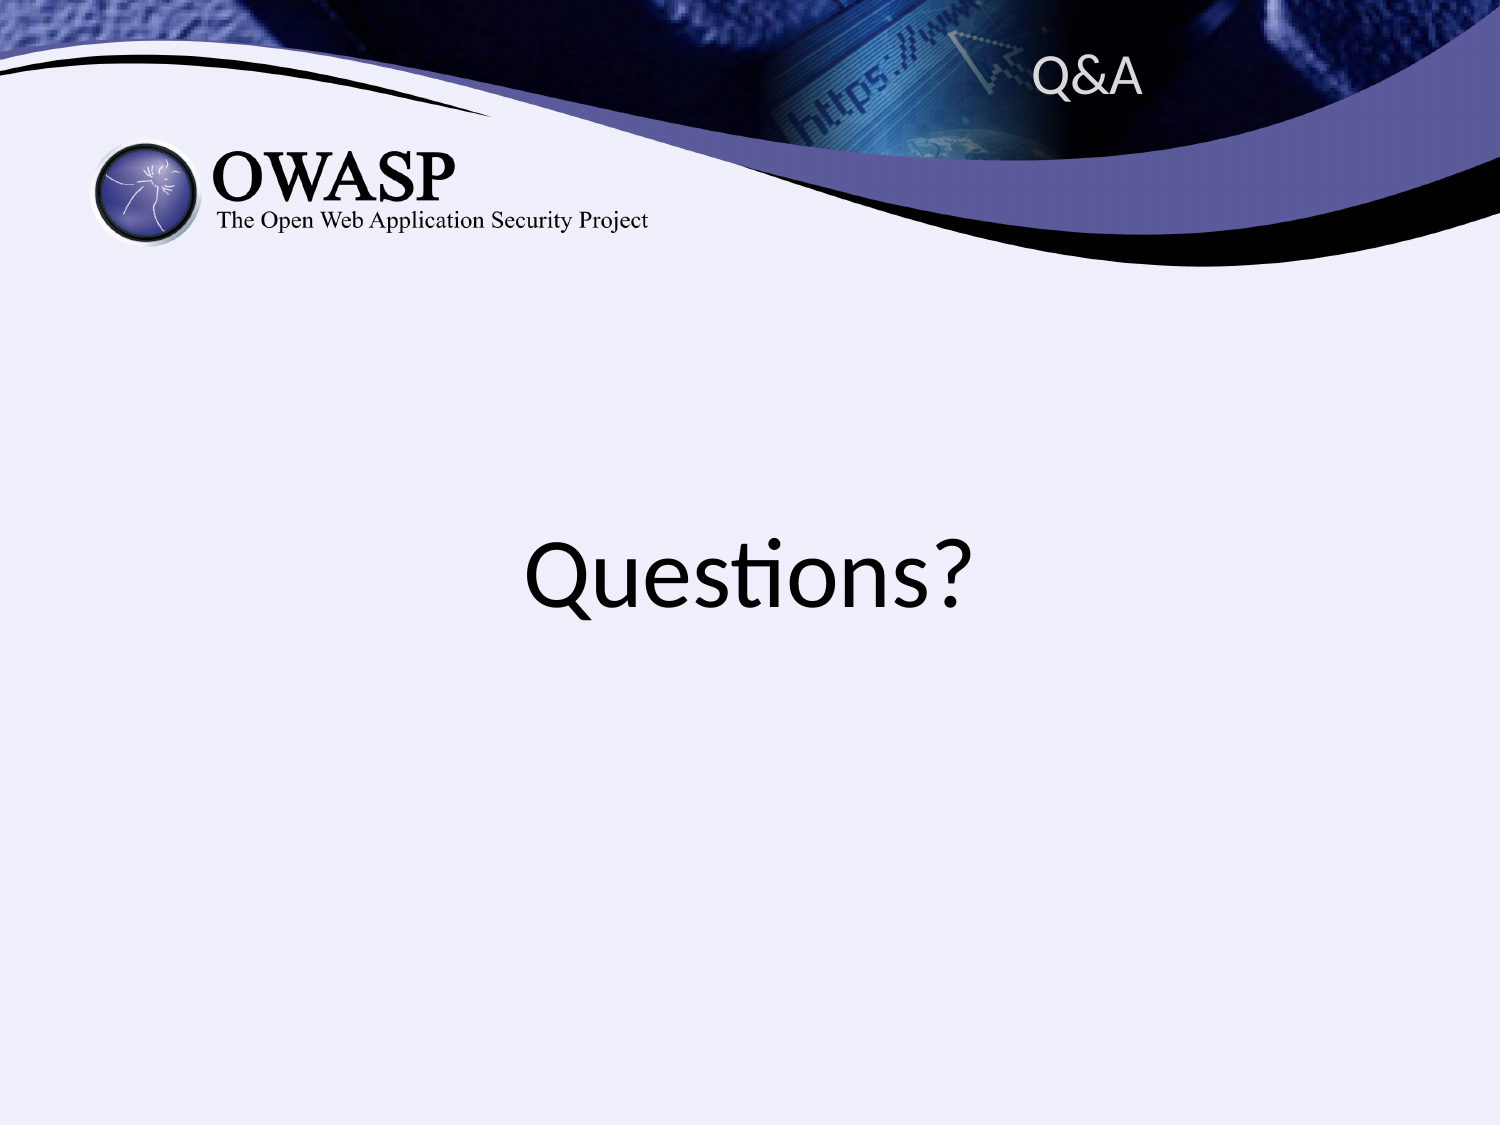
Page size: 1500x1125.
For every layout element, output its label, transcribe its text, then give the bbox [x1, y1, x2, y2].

list Questions? [75, 500, 1425, 650]
picture [0, 0, 1500, 1125]
title Q&A [699, 12, 1475, 130]
